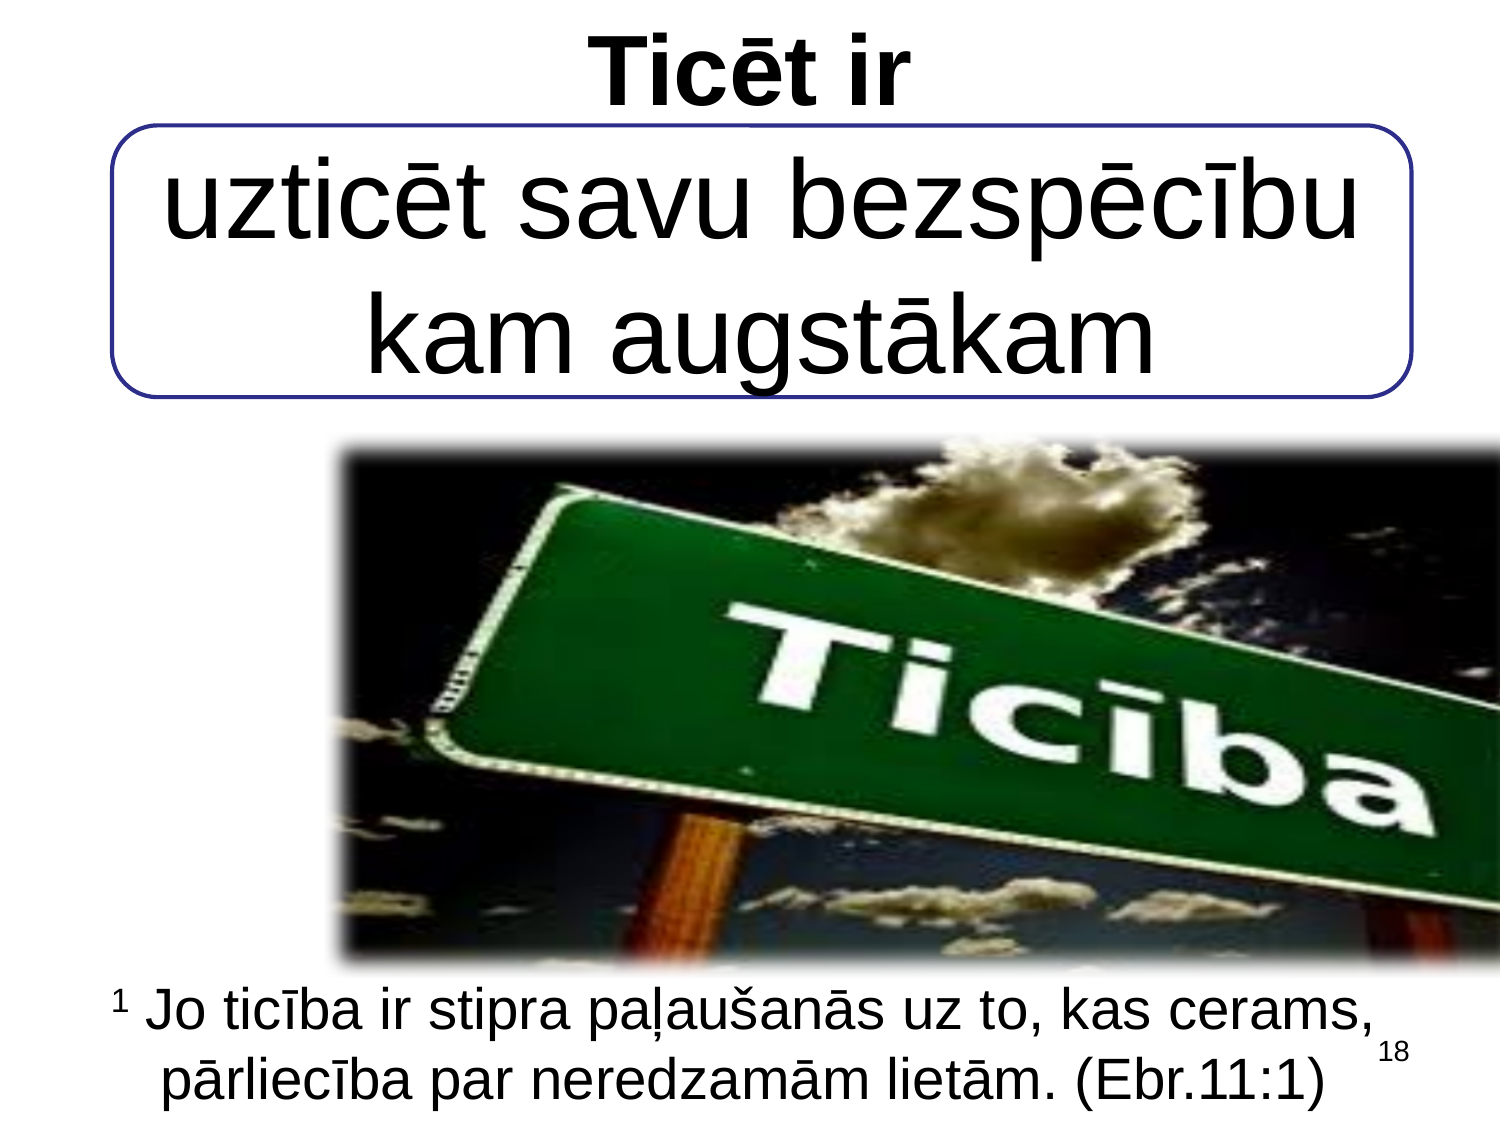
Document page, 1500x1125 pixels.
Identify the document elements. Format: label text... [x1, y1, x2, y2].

title Ticēt ir [0, 0, 1500, 136]
picture [324, 432, 1500, 979]
text_box 1 Jo ticība ir stipra paļaušanās uz to, kas cerams, pārliecība par neredzamām lietām. (Ebr.11:1) [29, 964, 1459, 1119]
text_box uzticēt savu bezspēcību kam augstākam [109, 123, 1414, 400]
